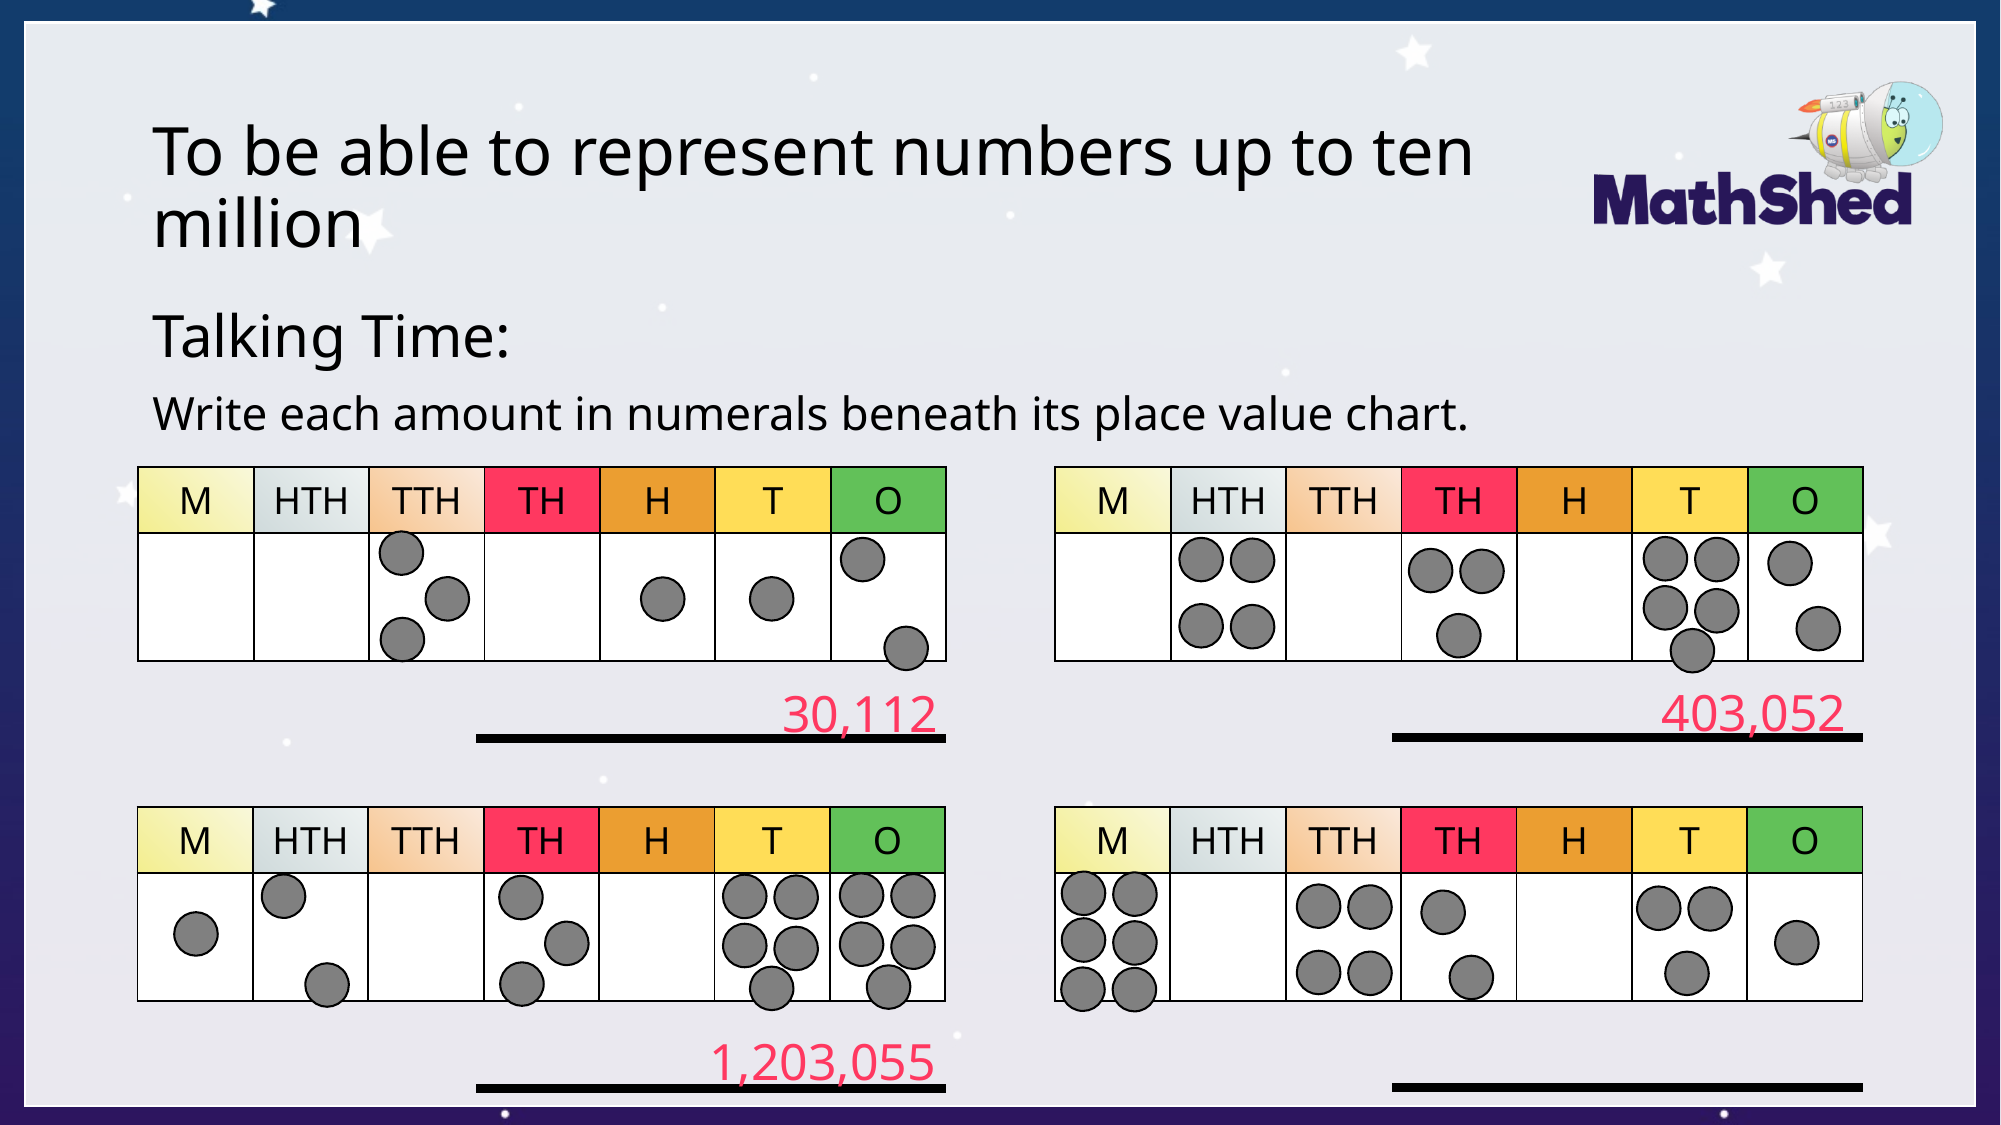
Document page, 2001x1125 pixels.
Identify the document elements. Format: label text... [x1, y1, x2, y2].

text_box [1178, 536, 1224, 583]
text_box [424, 576, 471, 622]
text_box [1347, 950, 1393, 997]
table_cell [1172, 534, 1285, 660]
text_box [748, 576, 795, 622]
table_header O [1749, 468, 1862, 532]
text_box [865, 964, 912, 1010]
table_cell [1287, 874, 1400, 1000]
text_box [1392, 733, 1646, 742]
text_box [498, 874, 544, 921]
table_header HTH [1171, 808, 1285, 872]
table_cell [1633, 534, 1747, 660]
table_header TTH [370, 468, 484, 532]
text_box [1664, 950, 1710, 997]
table_header TTH [1287, 468, 1401, 532]
table_header H [1518, 468, 1631, 532]
text_box [1229, 603, 1276, 650]
table_cell [370, 534, 484, 660]
text_box [838, 921, 885, 968]
table_cell [715, 874, 829, 1000]
table_cell [1749, 534, 1862, 660]
table_header M [138, 808, 252, 872]
text_box [1111, 966, 1158, 1013]
text_box [1295, 949, 1342, 996]
text_box [1635, 885, 1682, 932]
text_box [890, 873, 936, 919]
table_header HTH [1172, 468, 1285, 532]
text_box [476, 734, 767, 743]
text_box 1,203,055 [694, 1022, 951, 1098]
table_header TH [485, 808, 598, 872]
table_cell [1056, 874, 1169, 1000]
text_box [1295, 883, 1342, 929]
text_box 403,052 [1646, 673, 1861, 749]
table_cell [1056, 534, 1170, 660]
table_cell [485, 534, 599, 660]
text_box [1642, 585, 1689, 631]
table_header O [1748, 808, 1862, 872]
text_box [721, 922, 768, 969]
table_header HTH [254, 808, 367, 872]
table_cell [600, 874, 714, 1000]
table_cell [138, 874, 252, 1000]
title To be able to represent numbers up to ten million [137, 81, 1578, 299]
text_box [260, 873, 307, 919]
table_cell [832, 534, 945, 660]
text_box [499, 961, 545, 1007]
table_header H [1517, 808, 1631, 872]
text_box [173, 911, 219, 957]
table_cell [601, 534, 714, 660]
text_box [1407, 547, 1454, 594]
table_header H [601, 468, 714, 532]
text_box [1392, 1083, 1863, 1092]
table_cell [716, 534, 830, 660]
table_header TTH [369, 808, 483, 872]
table_header H [600, 808, 714, 872]
table_header T [1633, 468, 1747, 532]
table_cell [1518, 534, 1631, 660]
table_cell [1402, 874, 1516, 1000]
table_header TH [1402, 808, 1516, 872]
text_box [1060, 917, 1107, 963]
text_box 30,112 [767, 675, 954, 750]
text_box [1436, 612, 1482, 659]
text_box [1112, 871, 1158, 917]
table_header TH [1402, 468, 1516, 532]
text_box [1694, 587, 1740, 634]
table_cell [1748, 874, 1862, 1000]
table_header T [1633, 808, 1746, 872]
table_cell [1633, 874, 1746, 1000]
text_box [839, 536, 886, 583]
table_header M [139, 468, 253, 532]
text_box [1229, 537, 1276, 584]
text_box [1060, 966, 1106, 1013]
text_box [1642, 535, 1689, 582]
text_box [838, 872, 885, 918]
text_box [1448, 954, 1495, 1001]
table_cell [1287, 534, 1401, 660]
table_header T [716, 468, 830, 532]
table_header O [832, 468, 945, 532]
list Talking Time: Write each amount in numerals beneath its place value chart. [137, 299, 1863, 1014]
text_box [890, 924, 936, 970]
text_box [1178, 602, 1224, 649]
table_header M [1056, 808, 1169, 872]
table_header HTH [255, 468, 368, 532]
text_box [883, 625, 929, 672]
text_box [1795, 605, 1842, 652]
table_cell [1402, 534, 1516, 660]
text_box [1420, 889, 1466, 936]
text_box [1112, 920, 1158, 966]
text_box [1694, 536, 1740, 583]
text_box [1347, 884, 1393, 930]
table_cell [1517, 874, 1631, 1000]
table_cell [139, 534, 253, 660]
text_box [544, 920, 590, 967]
text_box [1669, 627, 1716, 673]
table_cell [369, 874, 483, 1000]
text_box [639, 576, 686, 622]
text_box [773, 874, 819, 920]
text_box [378, 530, 425, 576]
picture [0, 0, 2001, 1125]
table_cell [485, 874, 598, 1000]
text_box [1459, 548, 1505, 595]
text_box [721, 873, 768, 920]
text_box [1774, 919, 1820, 966]
text_box [1060, 870, 1107, 917]
text_box [476, 1084, 694, 1093]
text_box [1687, 886, 1733, 932]
table_header T [715, 808, 829, 872]
table_cell [255, 534, 368, 660]
table_header TH [485, 468, 599, 532]
table_cell [254, 874, 367, 1000]
table_cell [831, 874, 944, 1000]
text_box [1767, 540, 1813, 587]
text_box [304, 962, 350, 1008]
table_header TTH [1287, 808, 1400, 872]
text_box [773, 925, 819, 972]
text_box [748, 965, 795, 1012]
text_box [379, 616, 426, 663]
table_header M [1056, 468, 1170, 532]
table_header O [831, 808, 944, 872]
table_cell [1171, 874, 1285, 1000]
